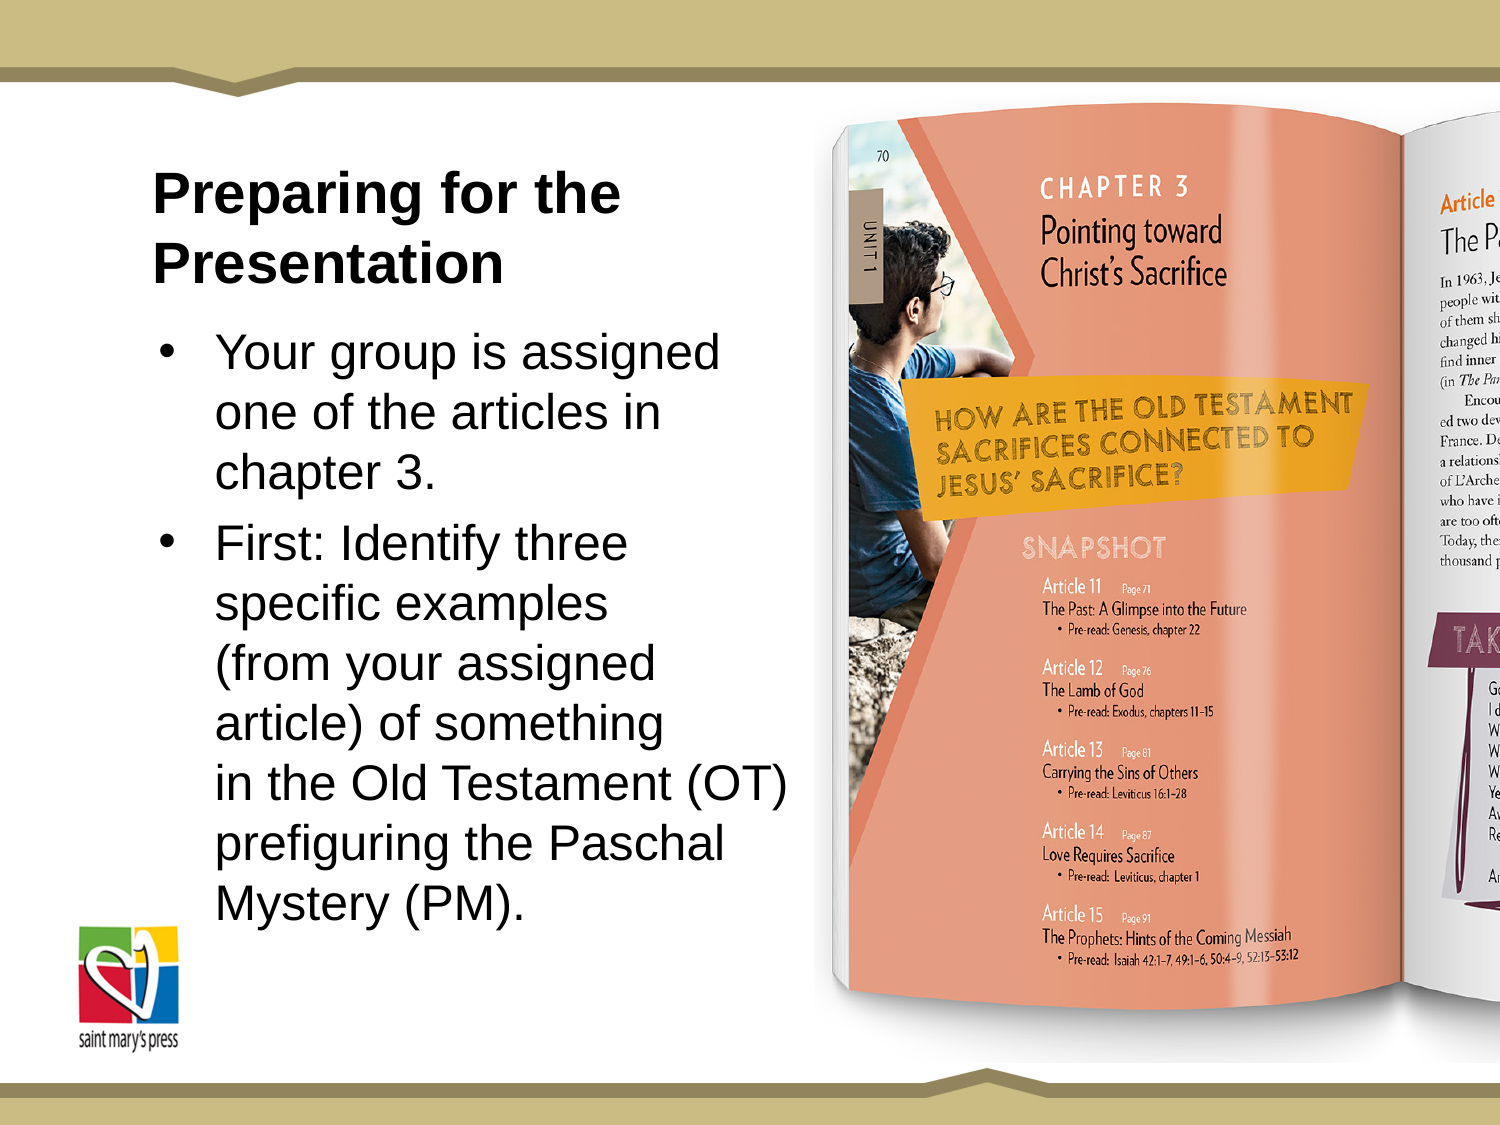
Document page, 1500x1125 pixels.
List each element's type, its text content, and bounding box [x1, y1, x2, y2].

picture [0, 0, 1500, 1125]
list Your group is assigned one of the articles in chapter 3. First: Identify three specific examples (from your assigned article) of something in the Old Testament (OT) prefiguring the Paschal Mystery (PM). [143, 312, 808, 1030]
title Preparing for the Presentation [137, 137, 763, 313]
